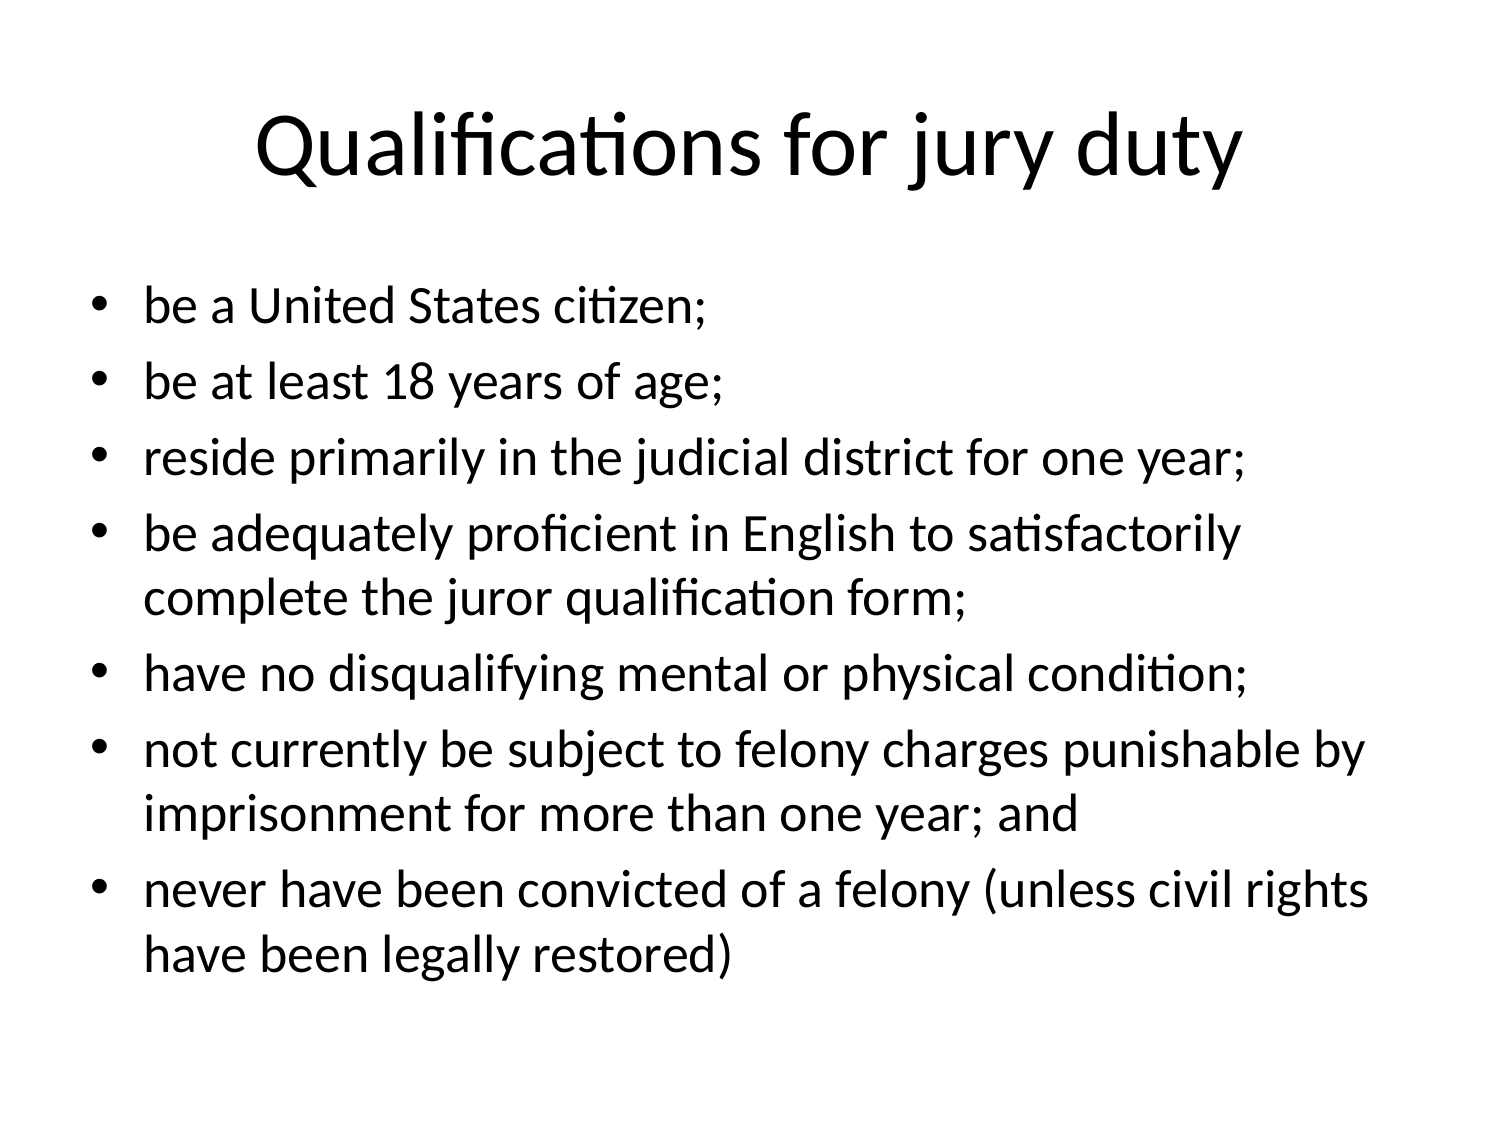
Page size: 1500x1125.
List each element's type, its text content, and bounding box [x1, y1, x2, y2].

list be a United States citizen; be at least 18 years of age; reside primarily in the judicial district for one year; be adequately proficient in English to satisfactorily complete the juror qualification form; have no disqualifying mental or physical condition; not currently be subject to felony charges punishable by imprisonment for more than one year; and never have been convicted of a felony (unless civil rights have been legally restored) [75, 262, 1425, 1005]
title Qualifications for jury duty [75, 45, 1425, 233]
